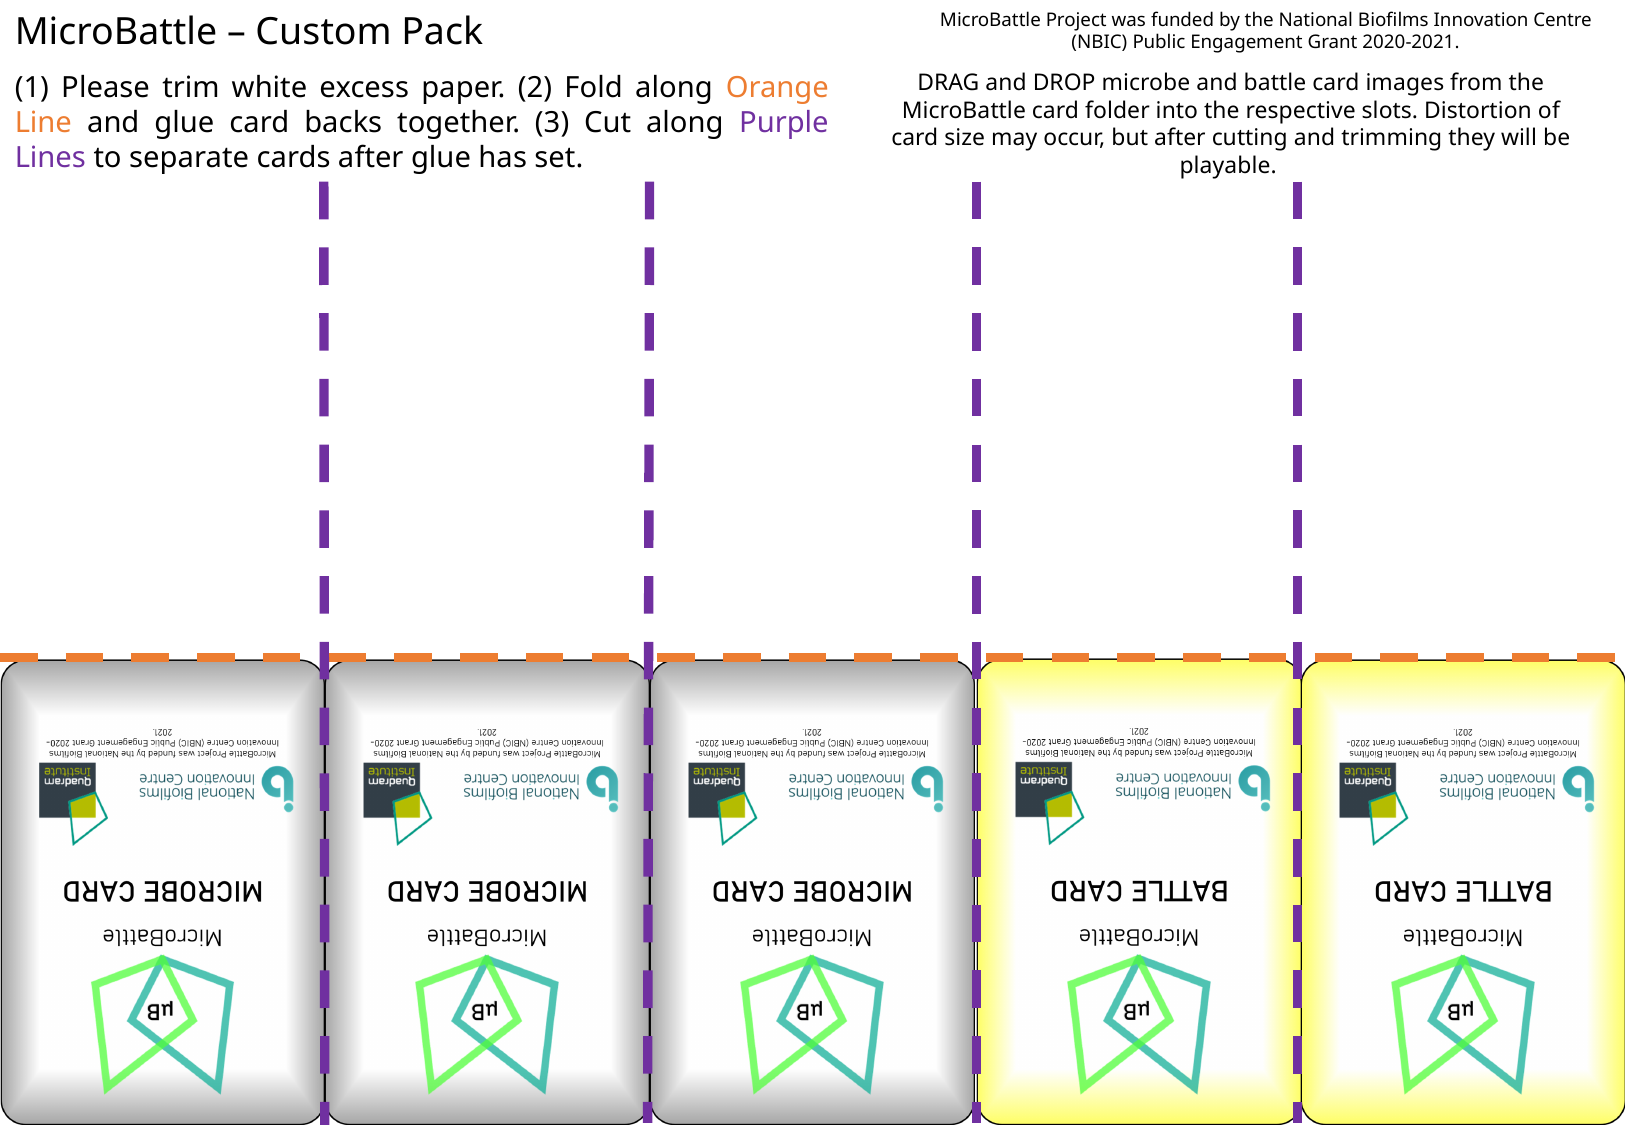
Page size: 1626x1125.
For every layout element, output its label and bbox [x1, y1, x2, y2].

text_box [0, 0, 1625, 1125]
